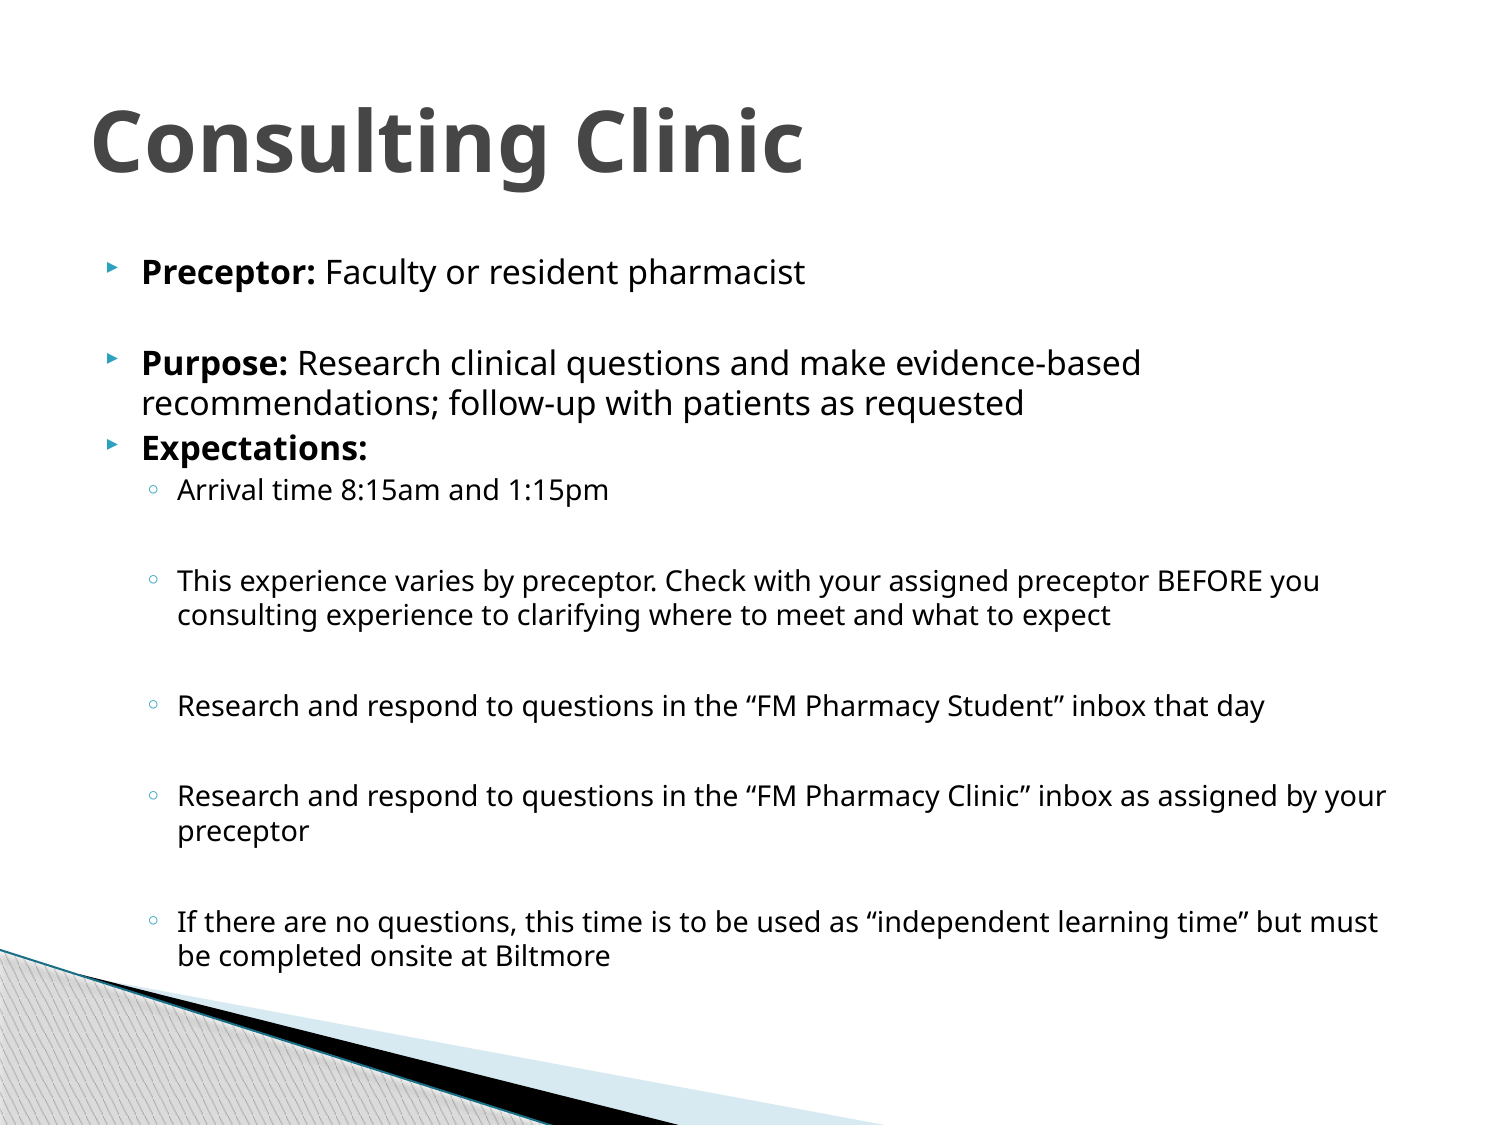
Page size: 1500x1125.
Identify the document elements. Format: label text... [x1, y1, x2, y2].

list Preceptor: Faculty or resident pharmacist Purpose: Research clinical questions and make evidence-based recommendations; follow-up with patients as requested Expectations: Arrival time 8:15am and 1:15pm This experience varies by preceptor. Check with your assigned preceptor BEFORE you consulting experience to clarifying where to meet and what to expect Research and respond to questions in the “FM Pharmacy Student” inbox that day Research and respond to questions in the “FM Pharmacy Clinic” inbox as assigned by your preceptor If there are no questions, this time is to be used as “independent learning time” but must be completed onsite at Biltmore [75, 243, 1425, 986]
title Consulting Clinic [75, 45, 1425, 233]
